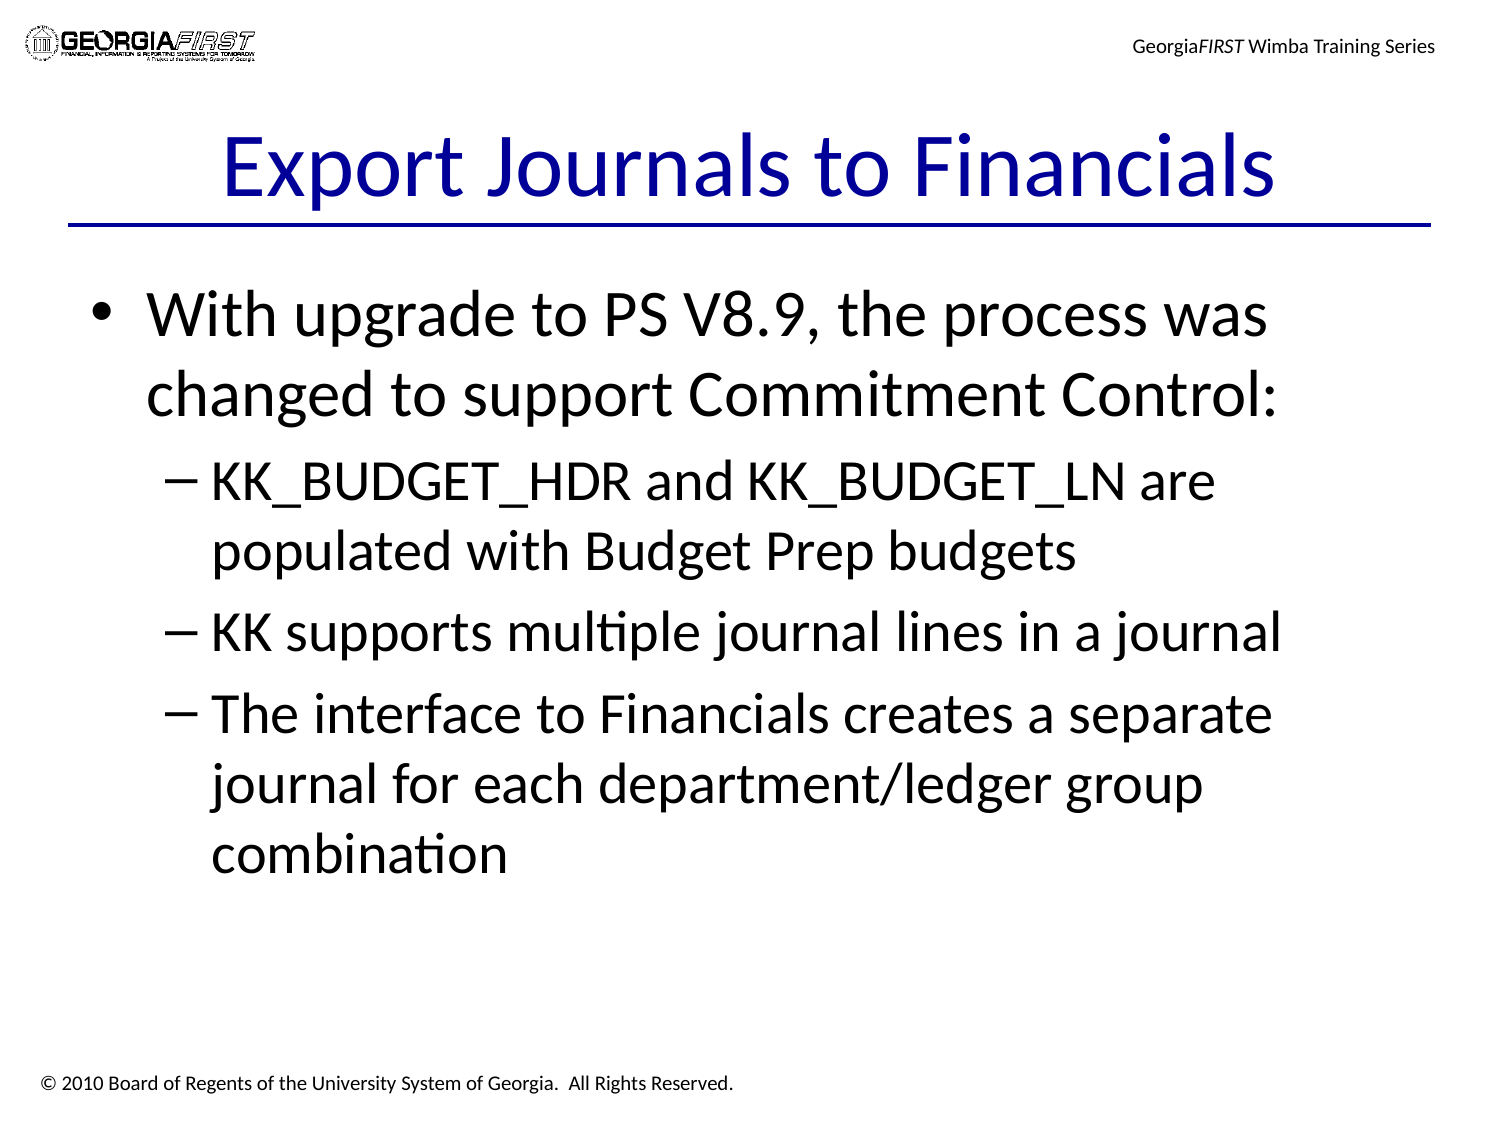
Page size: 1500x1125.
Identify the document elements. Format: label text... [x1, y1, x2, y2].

picture [24, 24, 255, 63]
list With upgrade to PS V8.9, the process was changed to support Commitment Control: KK_BUDGET_HDR and KK_BUDGET_LN are populated with Budget Prep budgets KK supports multiple journal lines in a journal The interface to Financials creates a separate journal for each department/ledger group combination [75, 262, 1425, 1005]
title Export Journals to Financials [75, 87, 1425, 233]
